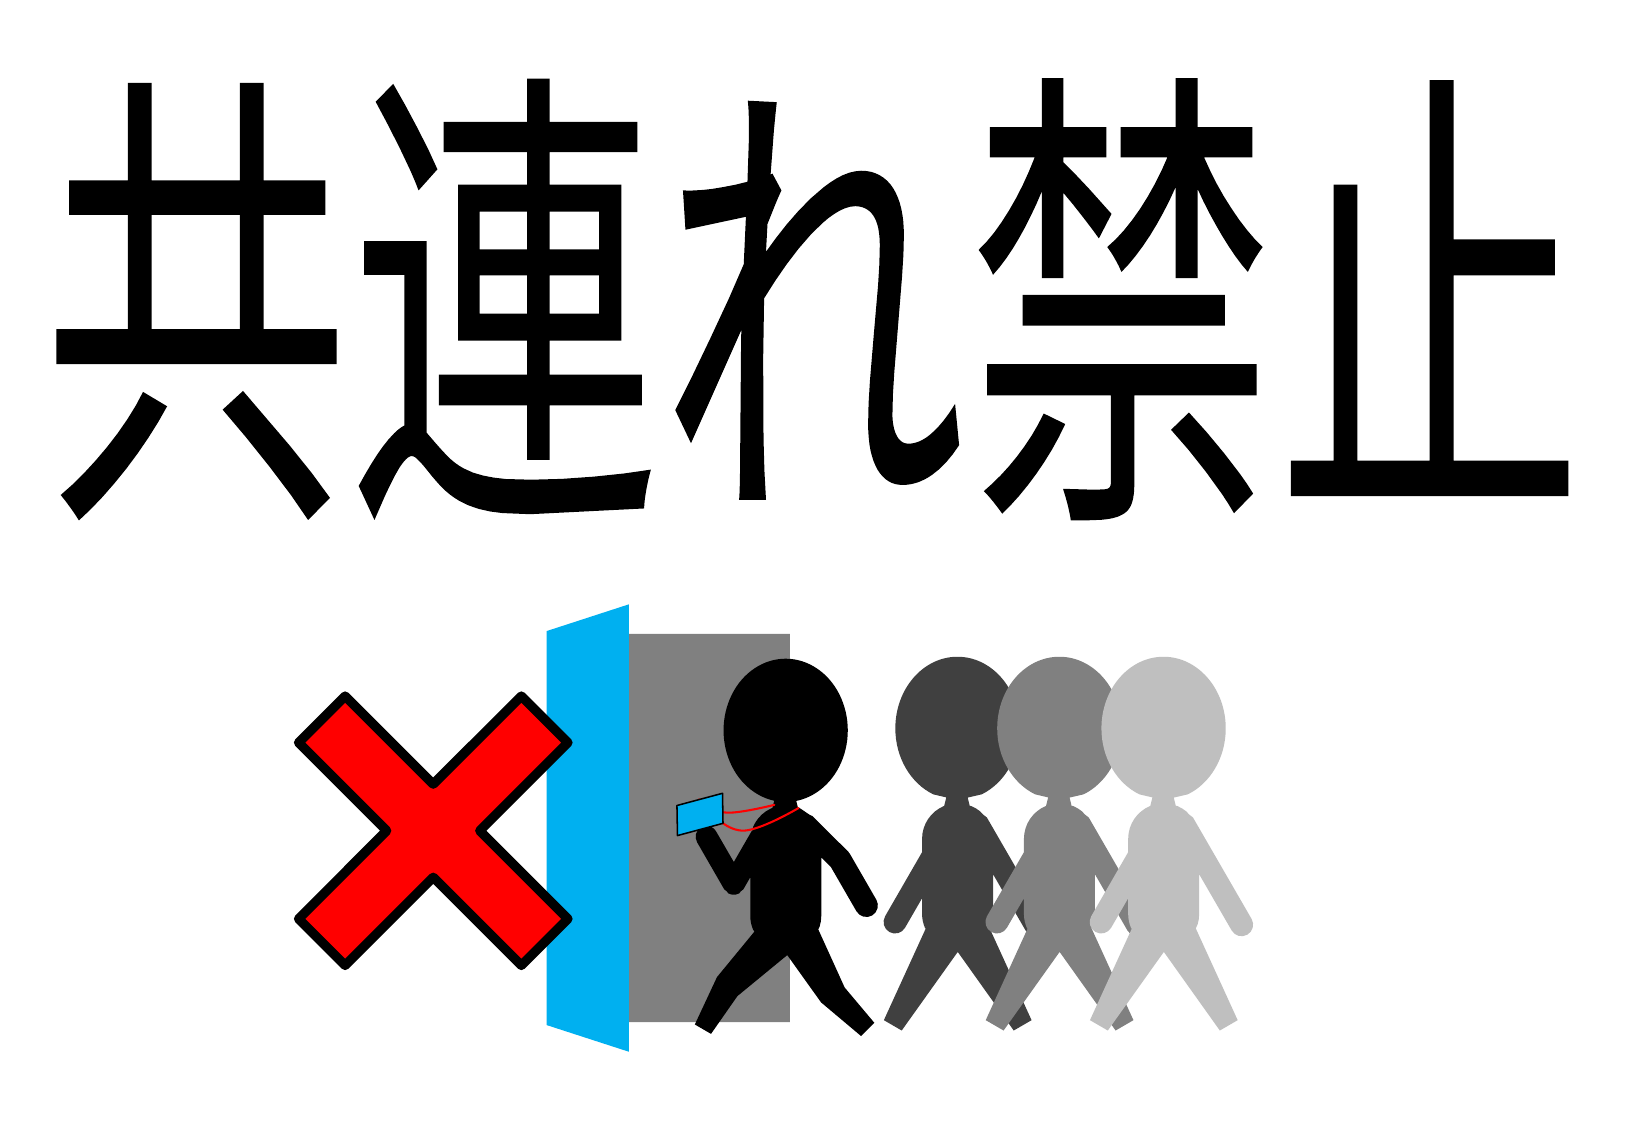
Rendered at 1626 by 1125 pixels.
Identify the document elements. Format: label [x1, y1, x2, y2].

text_box [296, 693, 541, 968]
text_box [546, 604, 1254, 1052]
